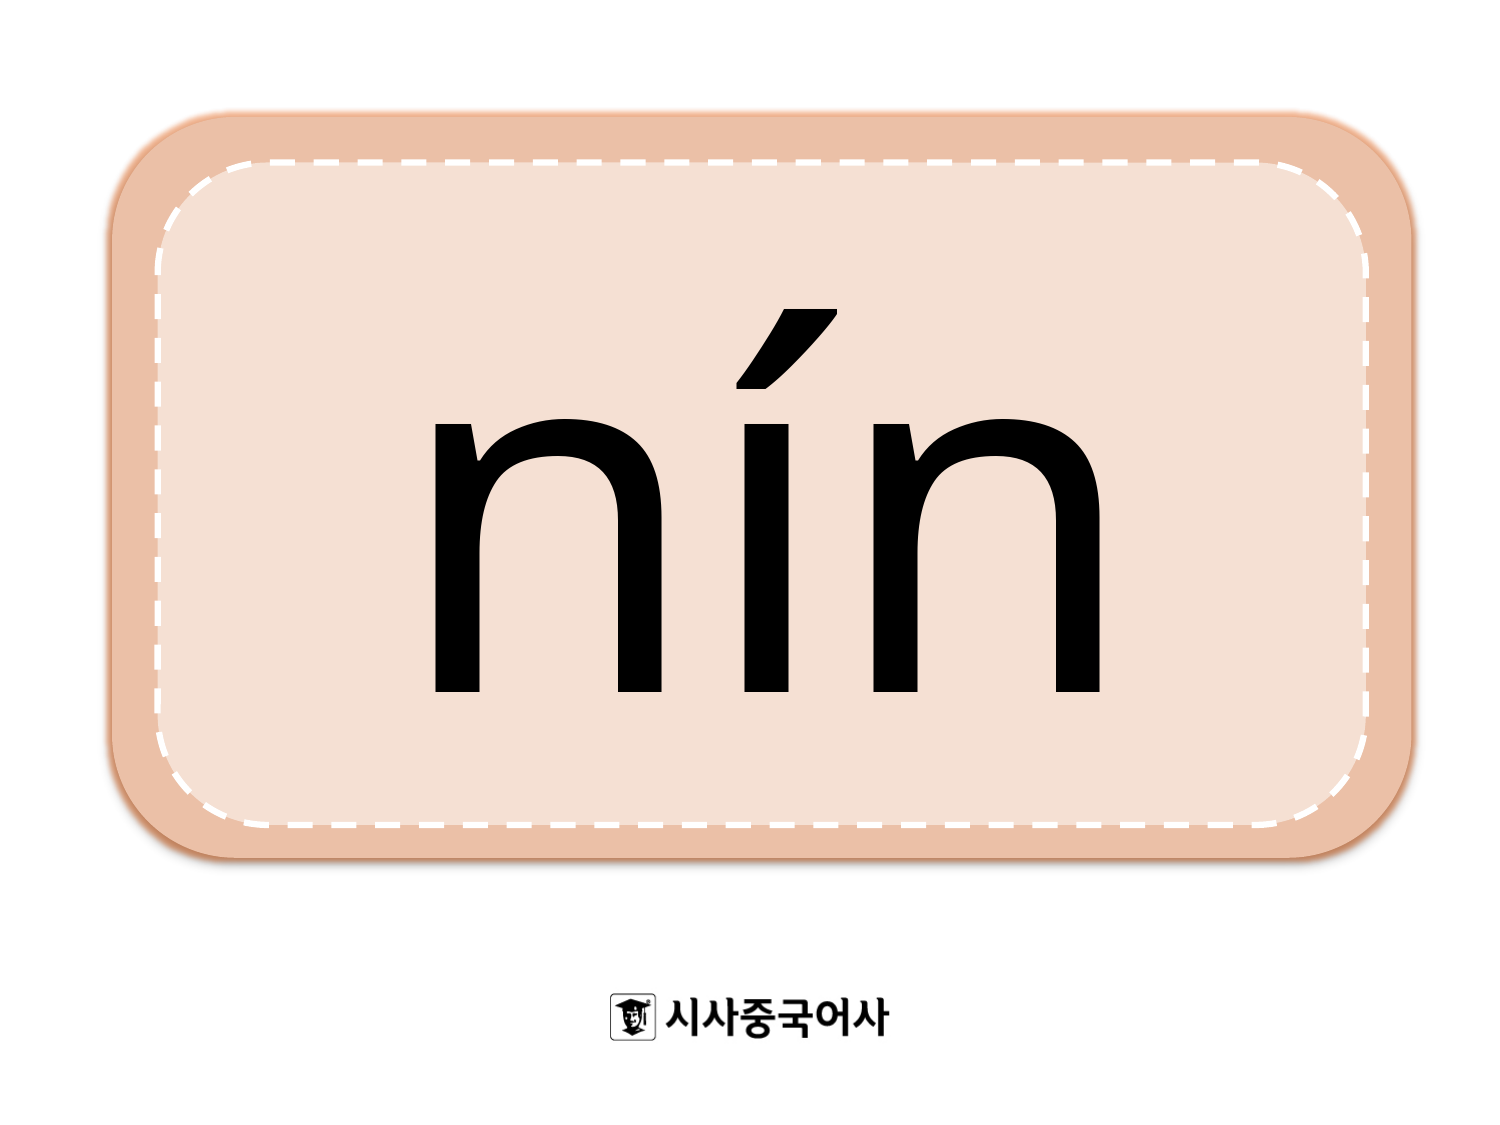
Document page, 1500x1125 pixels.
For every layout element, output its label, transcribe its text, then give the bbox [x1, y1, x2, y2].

picture [602, 987, 898, 1047]
text_box nín [162, 160, 1371, 824]
